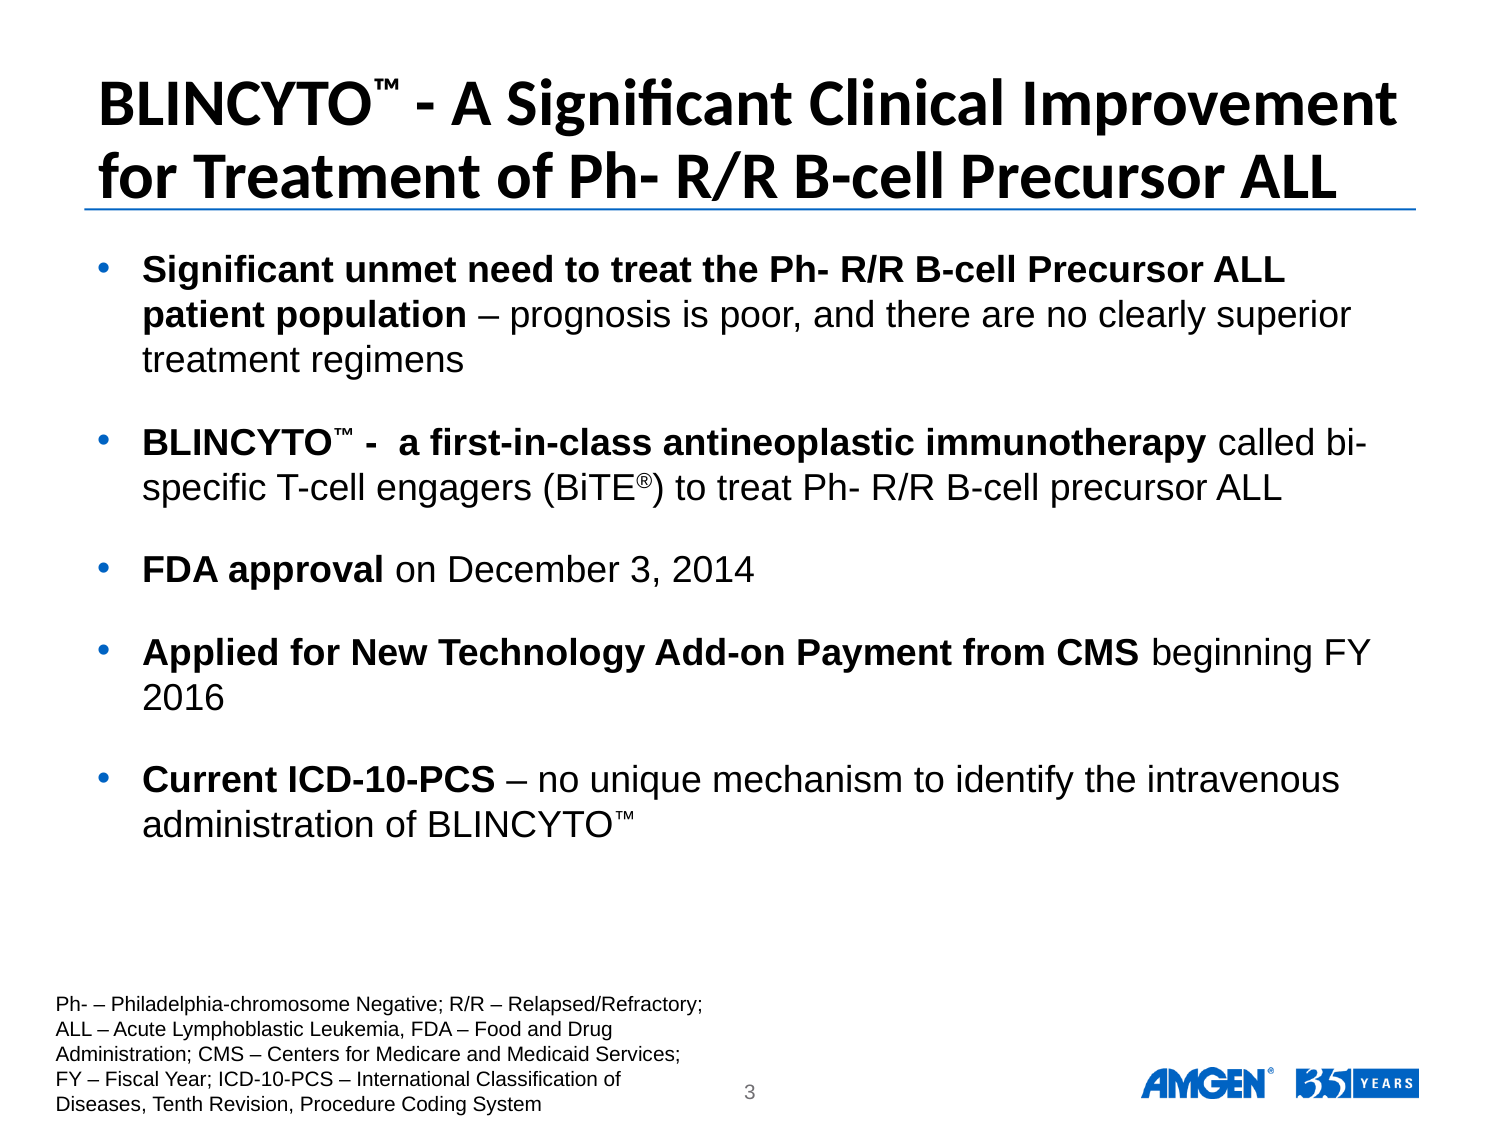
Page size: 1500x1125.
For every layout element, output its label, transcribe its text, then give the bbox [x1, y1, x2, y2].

text_box Significant unmet need to treat the Ph- R/R B-cell Precursor ALL patient population – prognosis is poor, and there are no clearly superior treatment regimens BLINCYTO™ - a first-in-class antineoplastic immunotherapy called bi-specific T-cell engagers (BiTE®) to treat Ph- R/R B-cell precursor ALL FDA approval on December 3, 2014 Applied for New Technology Add-on Payment from CMS beginning FY 2016 Current ICD-10-PCS – no unique mechanism to identify the intravenous administration of BLINCYTO™ [82, 237, 1416, 853]
text_box Ph- – Philadelphia-chromosome Negative; R/R – Relapsed/Refractory; ALL – Acute Lymphoblastic Leukemia, FDA – Food and Drug Administration; CMS – Centers for Medicare and Medicaid Services; FY – Fiscal Year; ICD-10-PCS – International Classification of Diseases, Tenth Revision, Procedure Coding System [40, 983, 727, 1123]
title BLINCYTO™ - A Significant Clinical Improvement for Treatment of Ph- R/R B-cell Precursor ALL [83, 38, 1478, 220]
picture [1141, 1067, 1419, 1099]
